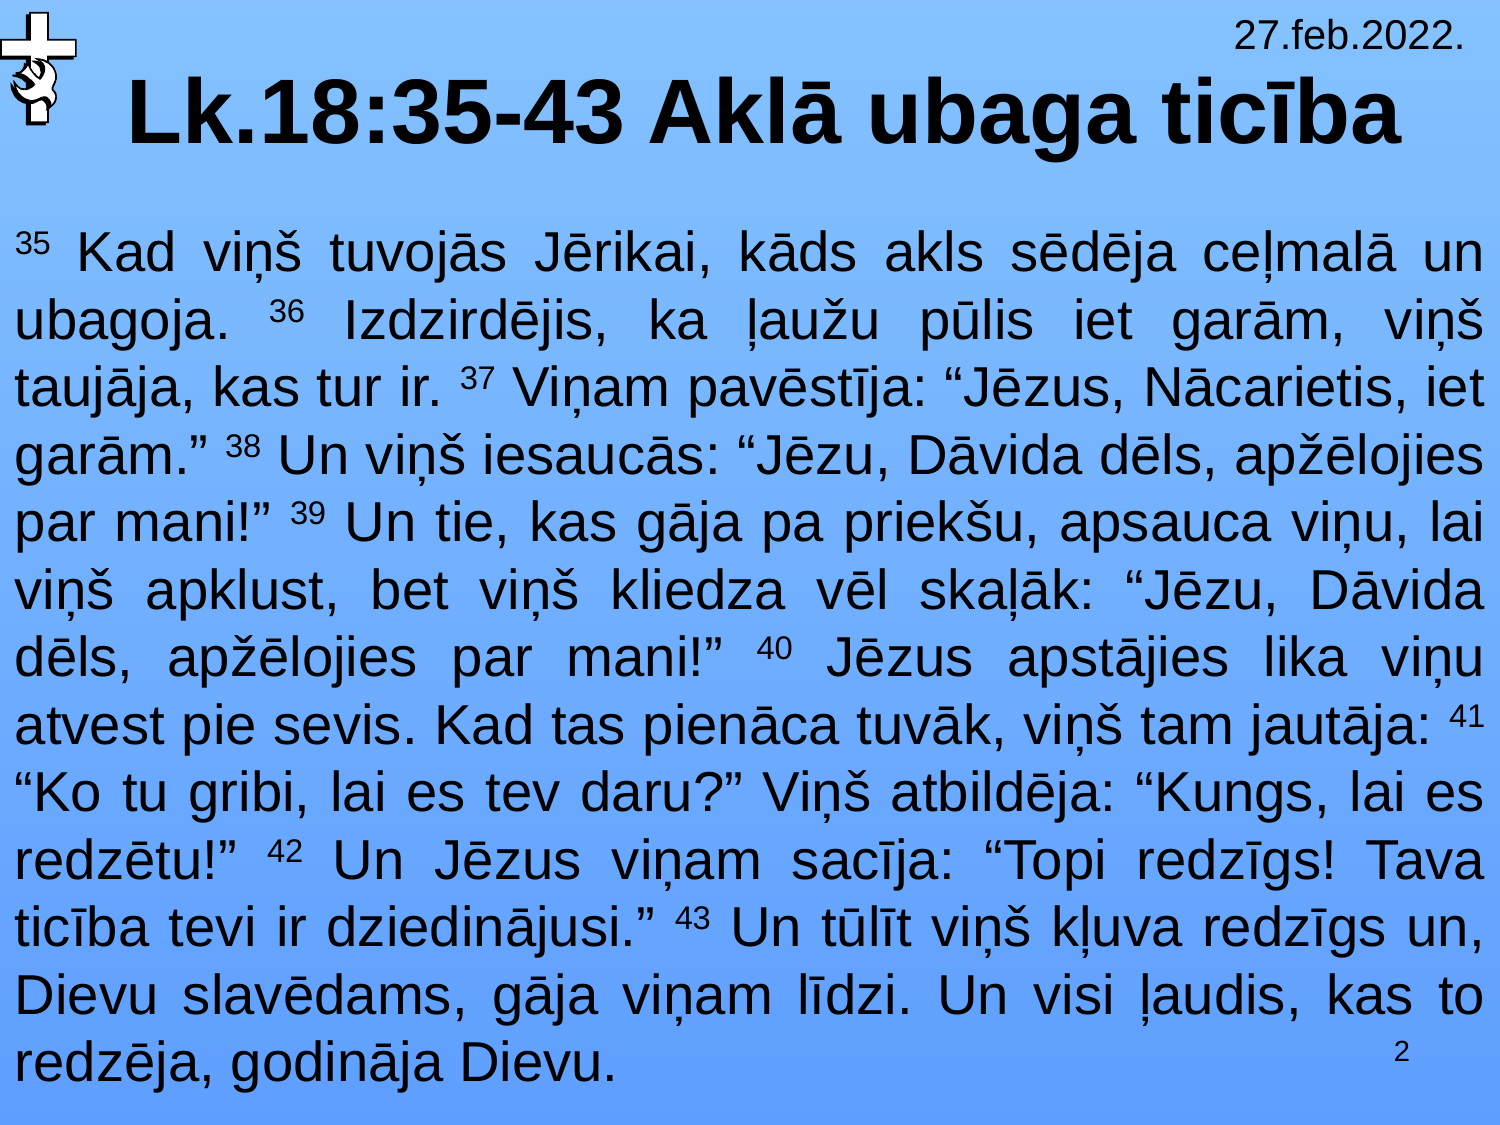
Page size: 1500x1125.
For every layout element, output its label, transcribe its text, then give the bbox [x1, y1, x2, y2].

text_box 35 Kad viņš tuvojās Jērikai, kāds akls sēdēja ceļmalā un ubagoja. 36 Izdzirdējis, ka ļaužu pūlis iet garām, viņš taujāja, kas tur ir. 37 Viņam pavēstīja: “Jēzus, Nācarietis, iet garām.” 38 Un viņš iesaucās: “Jēzu, Dāvida dēls, apžēlojies par mani!” 39 Un tie, kas gāja pa priekšu, apsauca viņu, lai viņš apklust, bet viņš kliedza vēl skaļāk: “Jēzu, Dāvida dēls, apžēlojies par mani!” 40 Jēzus apstājies lika viņu atvest pie sevis. Kad tas pienāca tuvāk, viņš tam jautāja: 41 “Ko tu gribi, lai es tev daru?” Viņš atbildēja: “Kungs, lai es redzētu!” 42 Un Jēzus viņam sacīja: “Topi redzīgs! Tava ticība tevi ir dziedinājusi.” 43 Un tūlīt viņš kļuva redzīgs un, Dievu slavēdams, gāja viņam līdzi. Un visi ļaudis, kas to redzēja, godināja Dievu. [0, 208, 1500, 1101]
text_box 27.feb.2022. [1218, 0, 1500, 65]
picture [0, 11, 77, 126]
title Lk.18:35-43 Aklā ubaga ticība [29, 18, 1500, 196]
